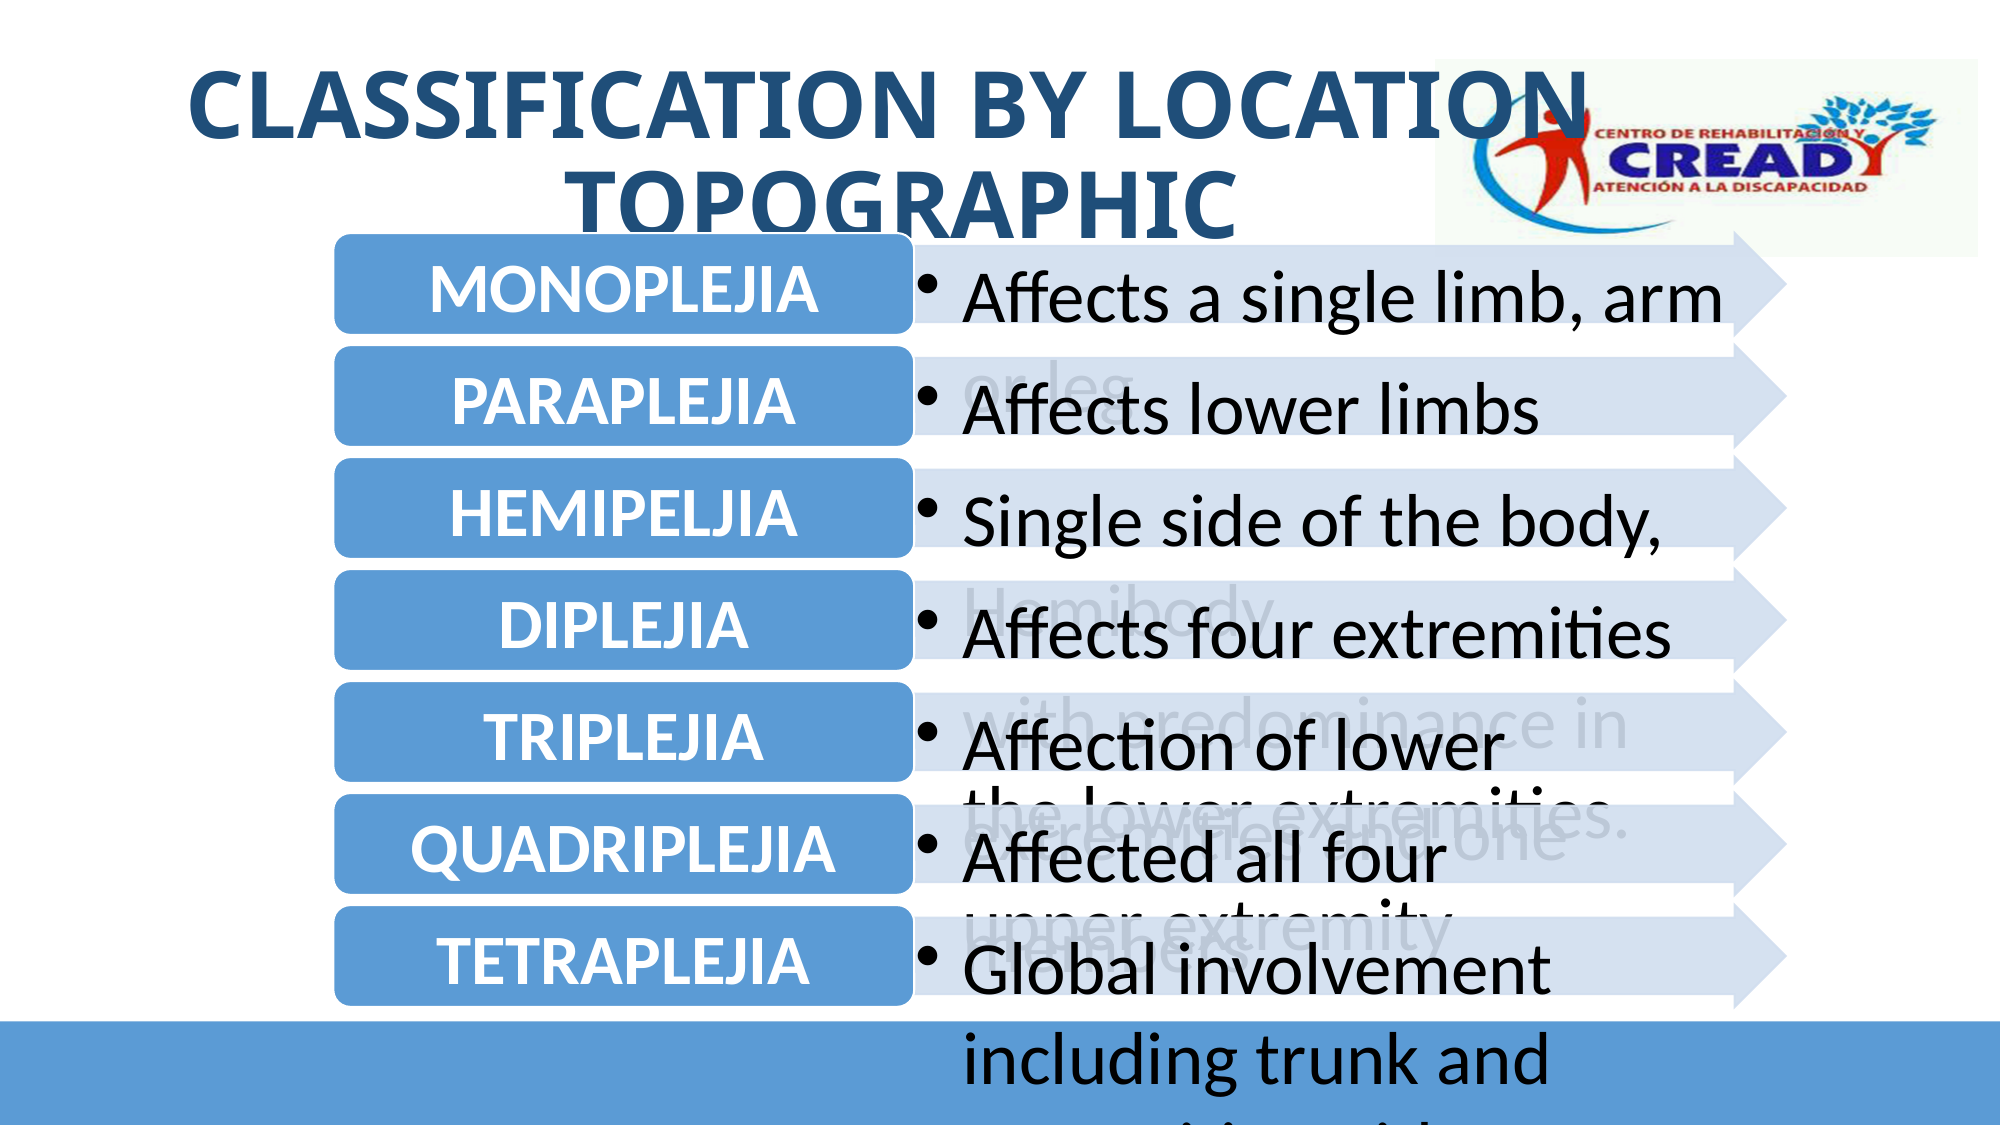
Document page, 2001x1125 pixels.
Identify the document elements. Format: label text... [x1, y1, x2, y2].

title CLASSIFICATION BY LOCATION TOPOGRAPHIC [39, 49, 1765, 268]
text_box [333, 233, 1786, 1007]
text_box [0, 1021, 2000, 1125]
picture [1435, 59, 1978, 257]
